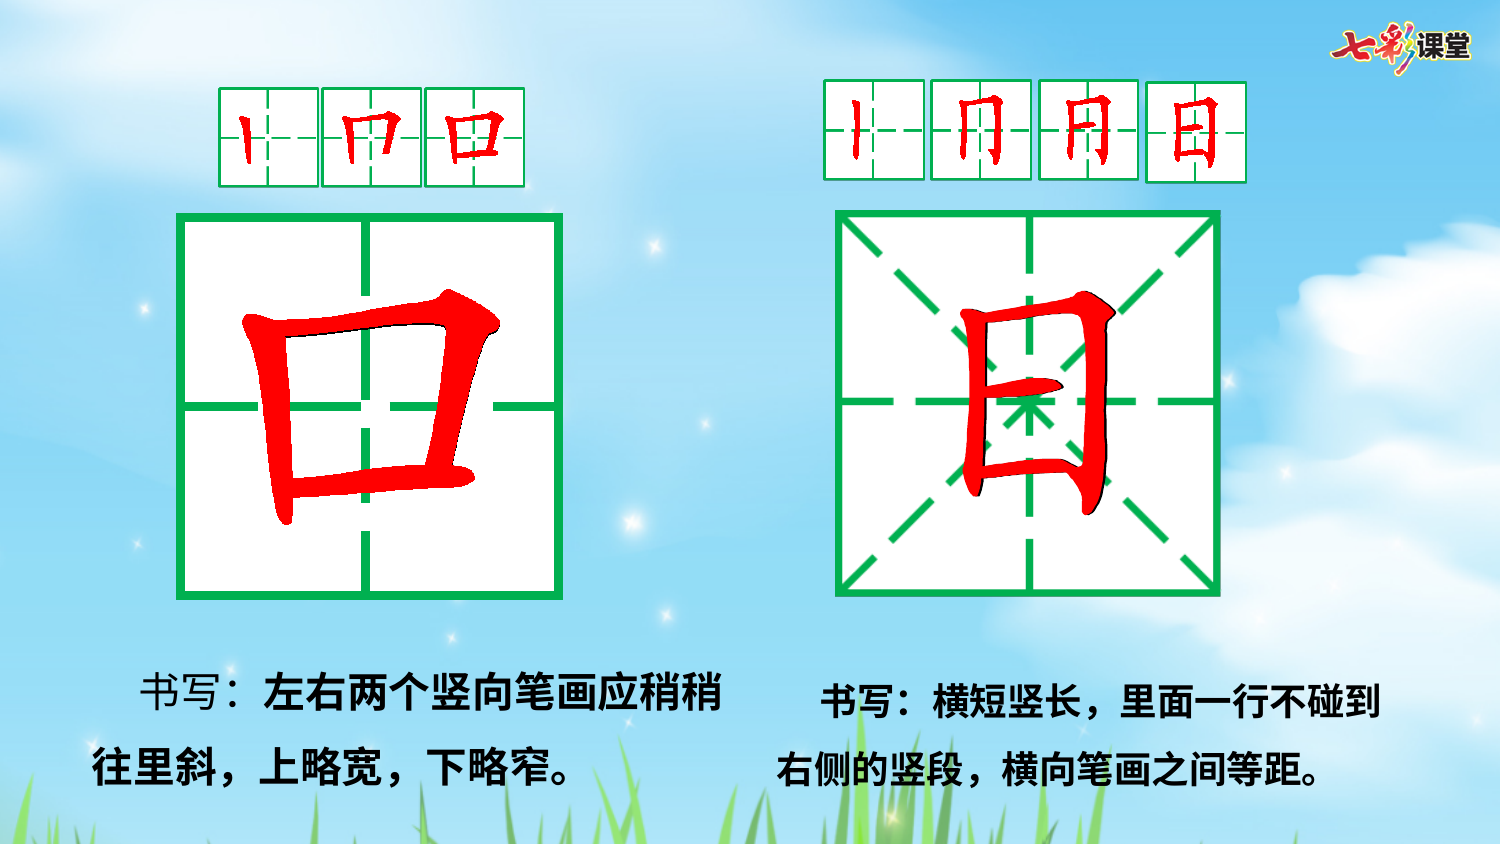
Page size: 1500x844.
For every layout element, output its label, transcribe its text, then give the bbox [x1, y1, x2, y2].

text_box 书写：横短竖长，里面一行不碰到右侧的竖段，横向笔画之间等距。 [761, 648, 1426, 799]
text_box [823, 79, 1247, 184]
picture [0, 0, 1500, 844]
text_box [962, 290, 1117, 516]
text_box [242, 291, 500, 525]
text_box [218, 87, 525, 189]
text_box 书写：左右两个竖向笔画应稍稍往里斜，上略宽，下略窄。 [76, 633, 762, 798]
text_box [180, 217, 561, 600]
